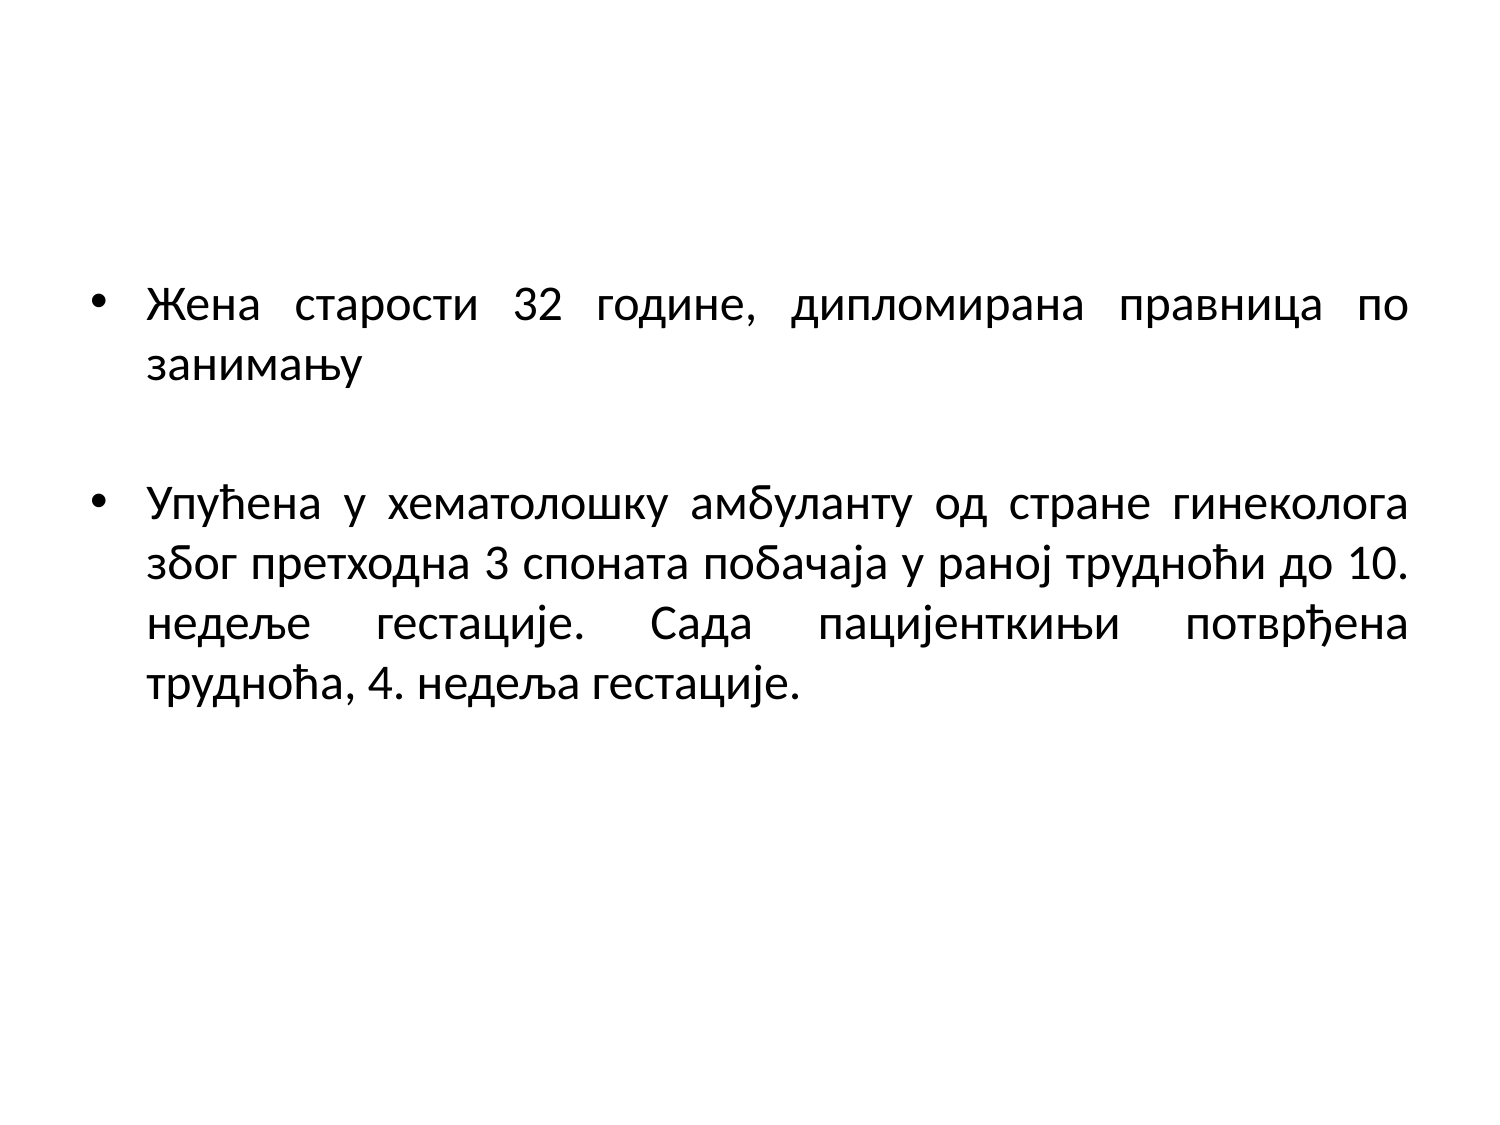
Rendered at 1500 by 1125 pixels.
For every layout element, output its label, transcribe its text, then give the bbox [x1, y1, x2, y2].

list Жена старости 32 године, дипломирана правница по занимању Упућена у хематолошку амбуланту од стране гинеколога због претходна 3 споната побачаја у раној трудноћи до 10. недеље гестације. Сада пацијенткињи потврђена трудноћа, 4. недеља гестације. [75, 262, 1425, 1005]
